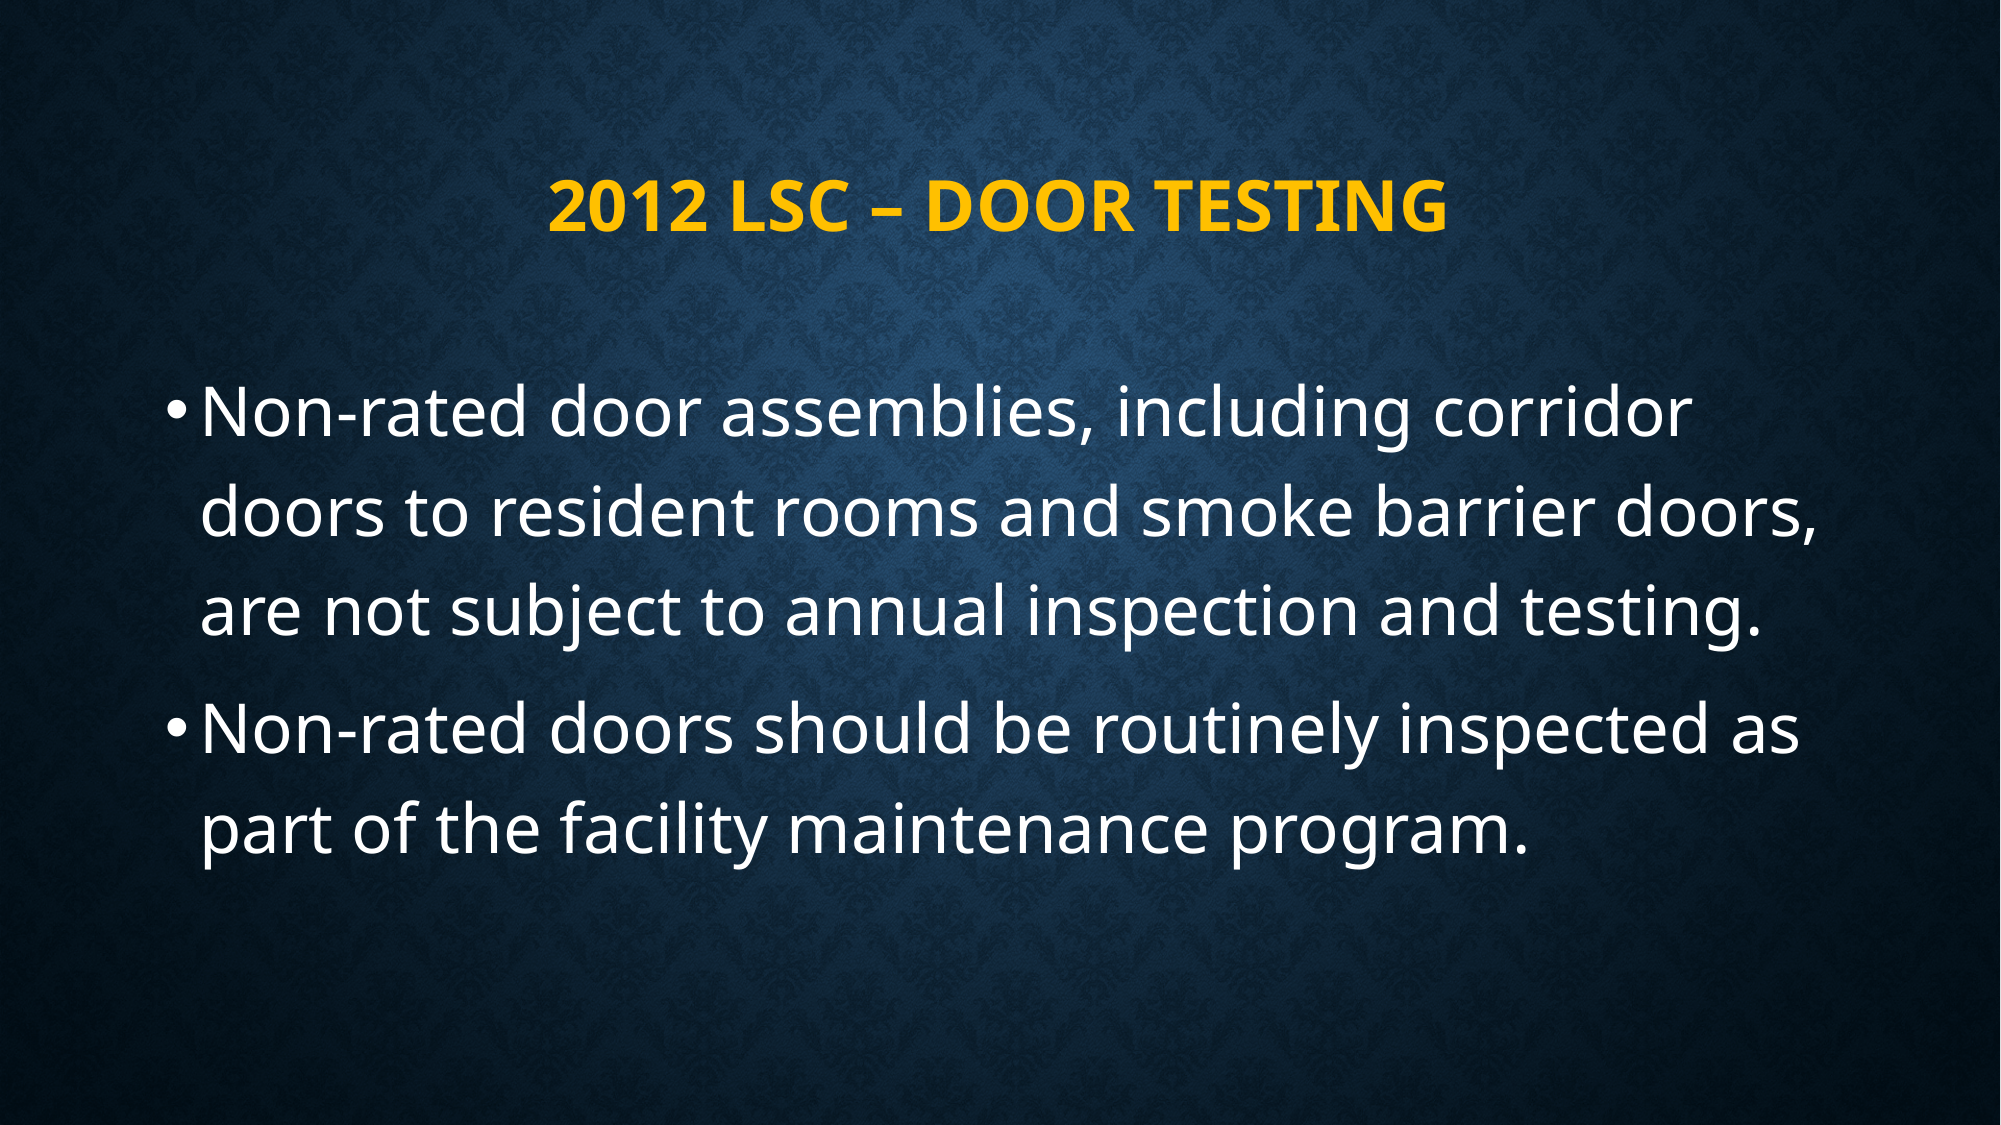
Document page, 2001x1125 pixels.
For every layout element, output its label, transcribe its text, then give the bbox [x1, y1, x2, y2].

title 2012 lsc – Door testing [149, 99, 1849, 318]
list Non-rated door assemblies, including corridor doors to resident rooms and smoke barrier doors, are not subject to annual inspection and testing. Non-rated doors should be routinely inspected as part of the facility maintenance program. [149, 343, 1849, 1028]
